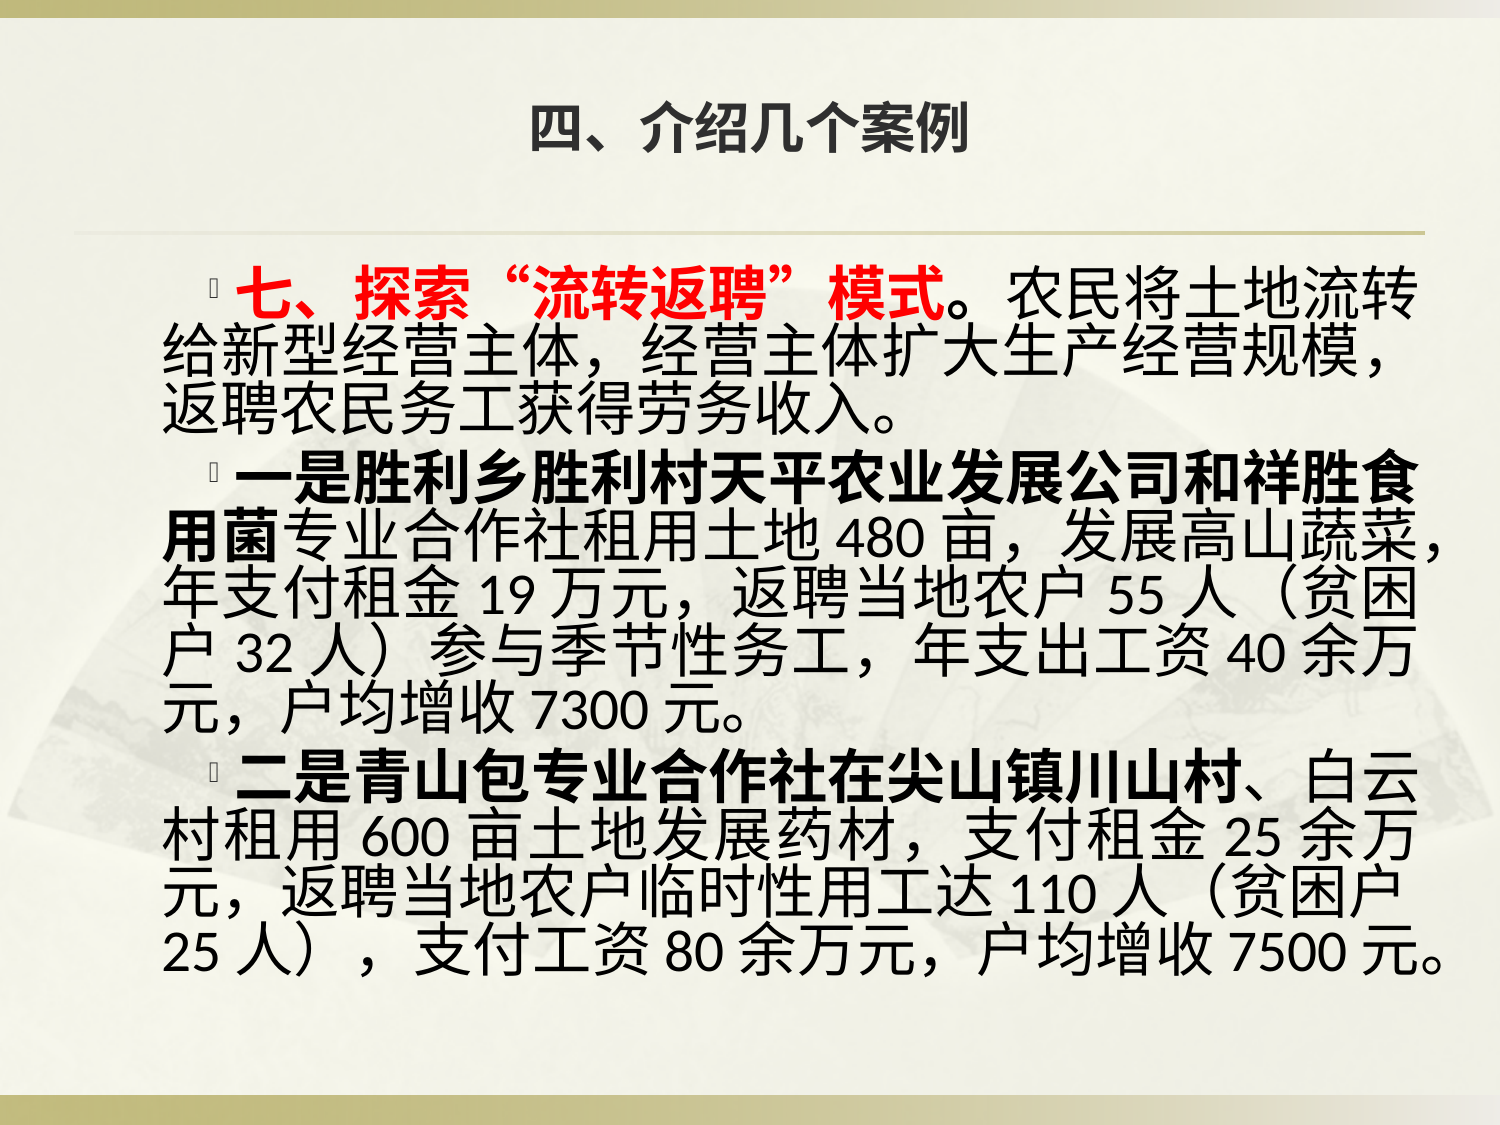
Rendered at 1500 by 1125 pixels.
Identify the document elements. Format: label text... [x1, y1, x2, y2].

title 四、介绍几个案例 [75, 45, 1425, 233]
list 七、探索“流转返聘”模式。农民将土地流转给新型经营主体，经营主体扩大生产经营规模，返聘农民务工获得劳务收入。 一是胜利乡胜利村天平农业发展公司和祥胜食用菌专业合作社租用土地480亩，发展高山蔬菜，年支付租金19万元，返聘当地农户55人（贫困户32人）参与季节性务工，年支出工资40余万元，户均增收7300元。 二是青山包专业合作社在尖山镇川山村、白云村租用600亩土地发展药材，支付租金25余万元，返聘当地农户临时性用工达110人（贫困户25人），支付工资80余万元，户均增收7500元。 [75, 262, 1436, 1012]
